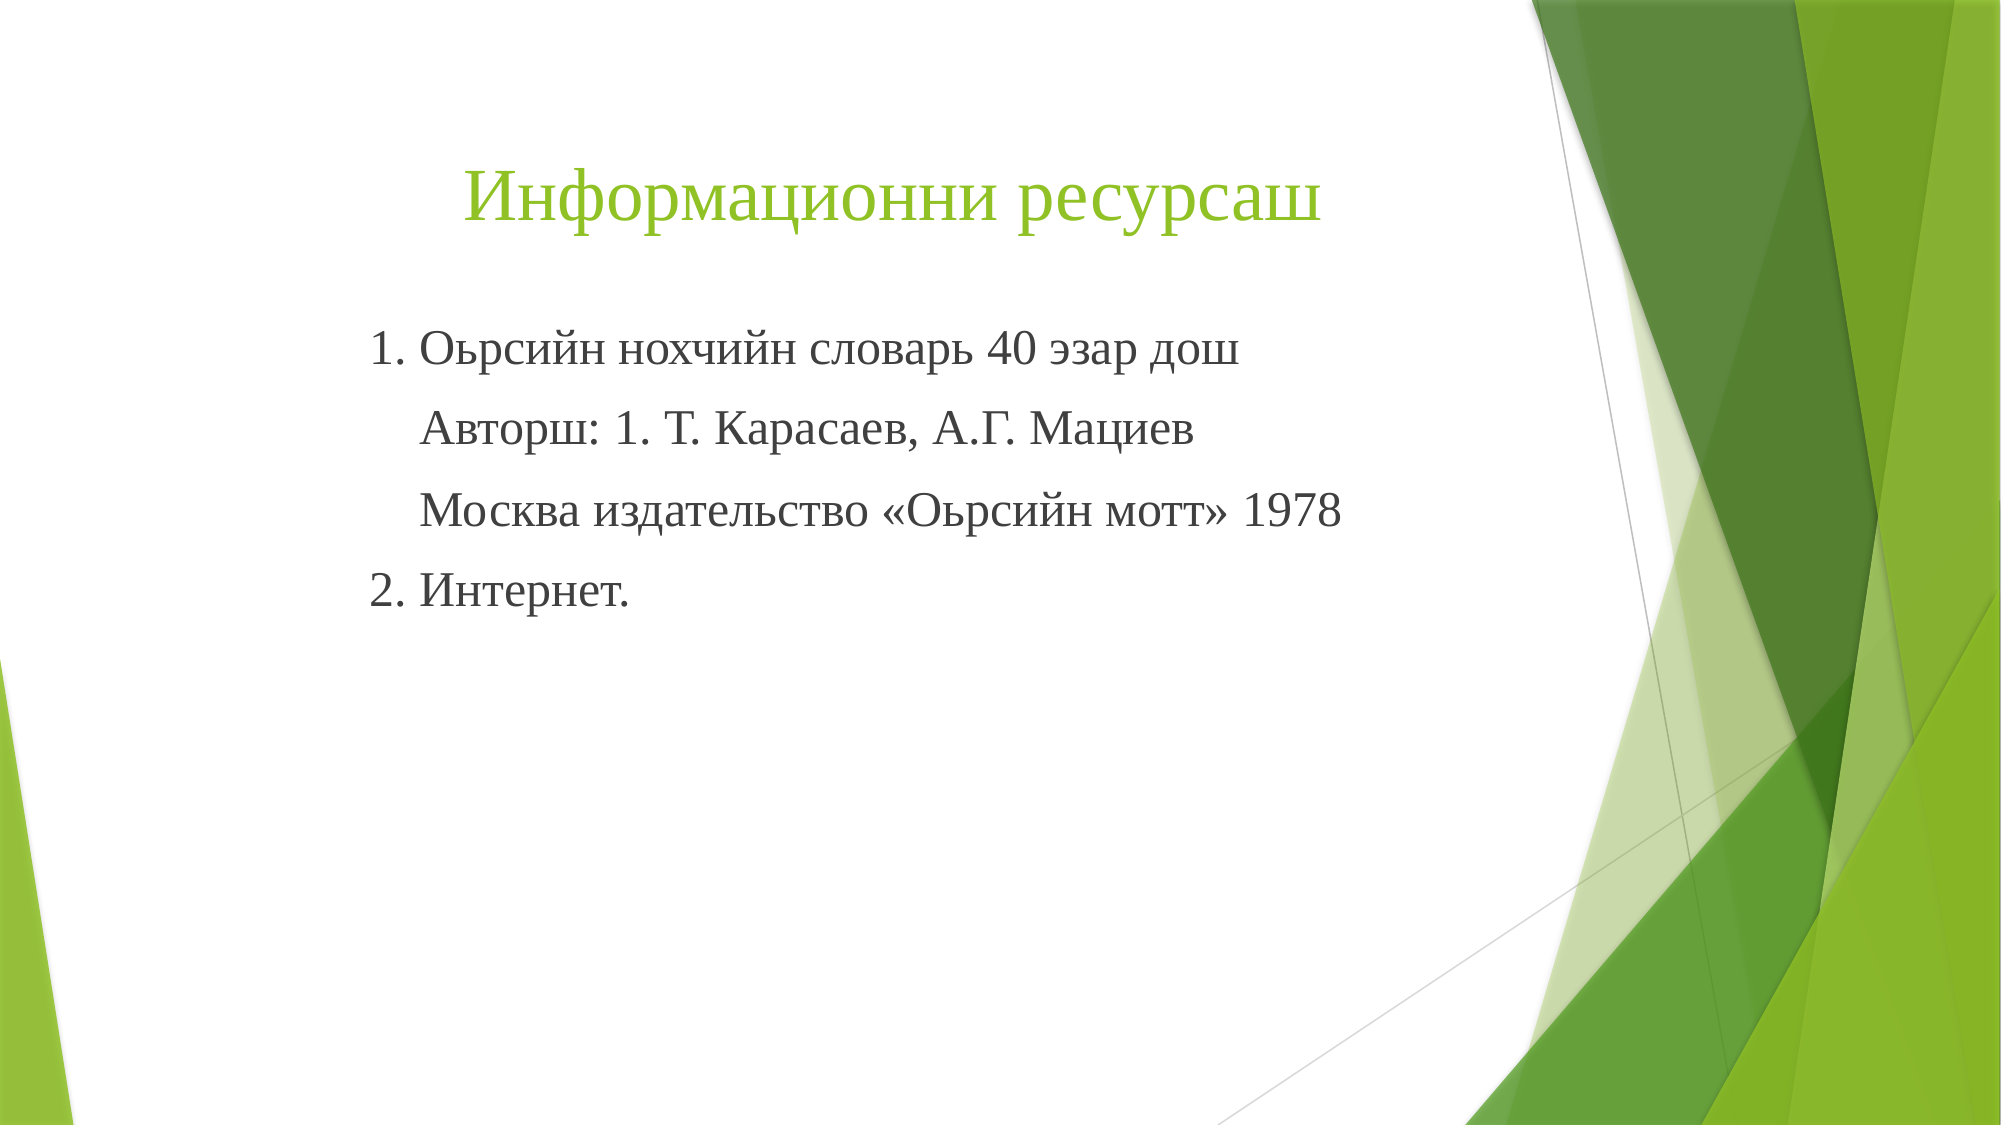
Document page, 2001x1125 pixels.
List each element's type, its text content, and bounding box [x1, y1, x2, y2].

list 1. Оьрсийн нохчийн словарь 40 эзар дош Авторш: 1. Т. Карасаев, А.Г. Мациев Москва издательство «Оьрсийн мотт» 1978 2. Интернет. [354, 306, 1522, 992]
title Информационни ресурсаш [111, 137, 1522, 355]
